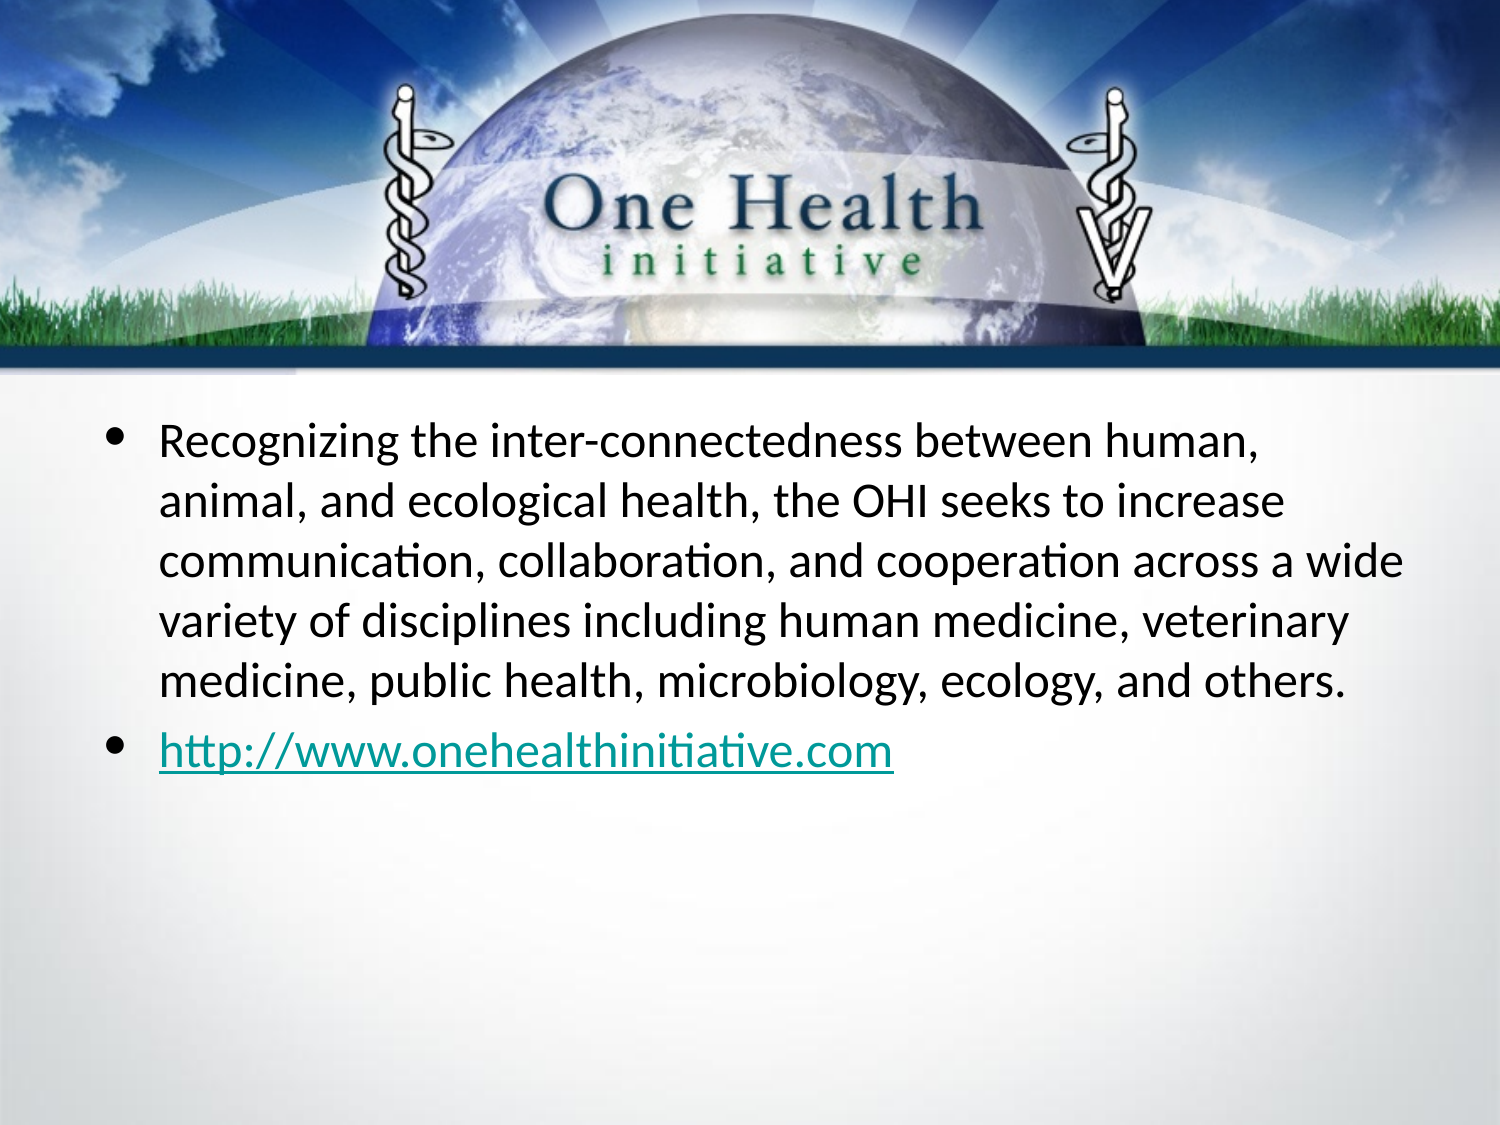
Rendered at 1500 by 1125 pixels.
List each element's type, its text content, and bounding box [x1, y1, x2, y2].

picture [0, 0, 1500, 1125]
list Recognizing the inter-connectedness between human, animal, and ecological health, the OHI seeks to increase communication, collaboration, and cooperation across a wide variety of disciplines including human medicine, veterinary medicine, public health, microbiology, ecology, and others. http://www.onehealthinitiative.com [87, 399, 1425, 1005]
